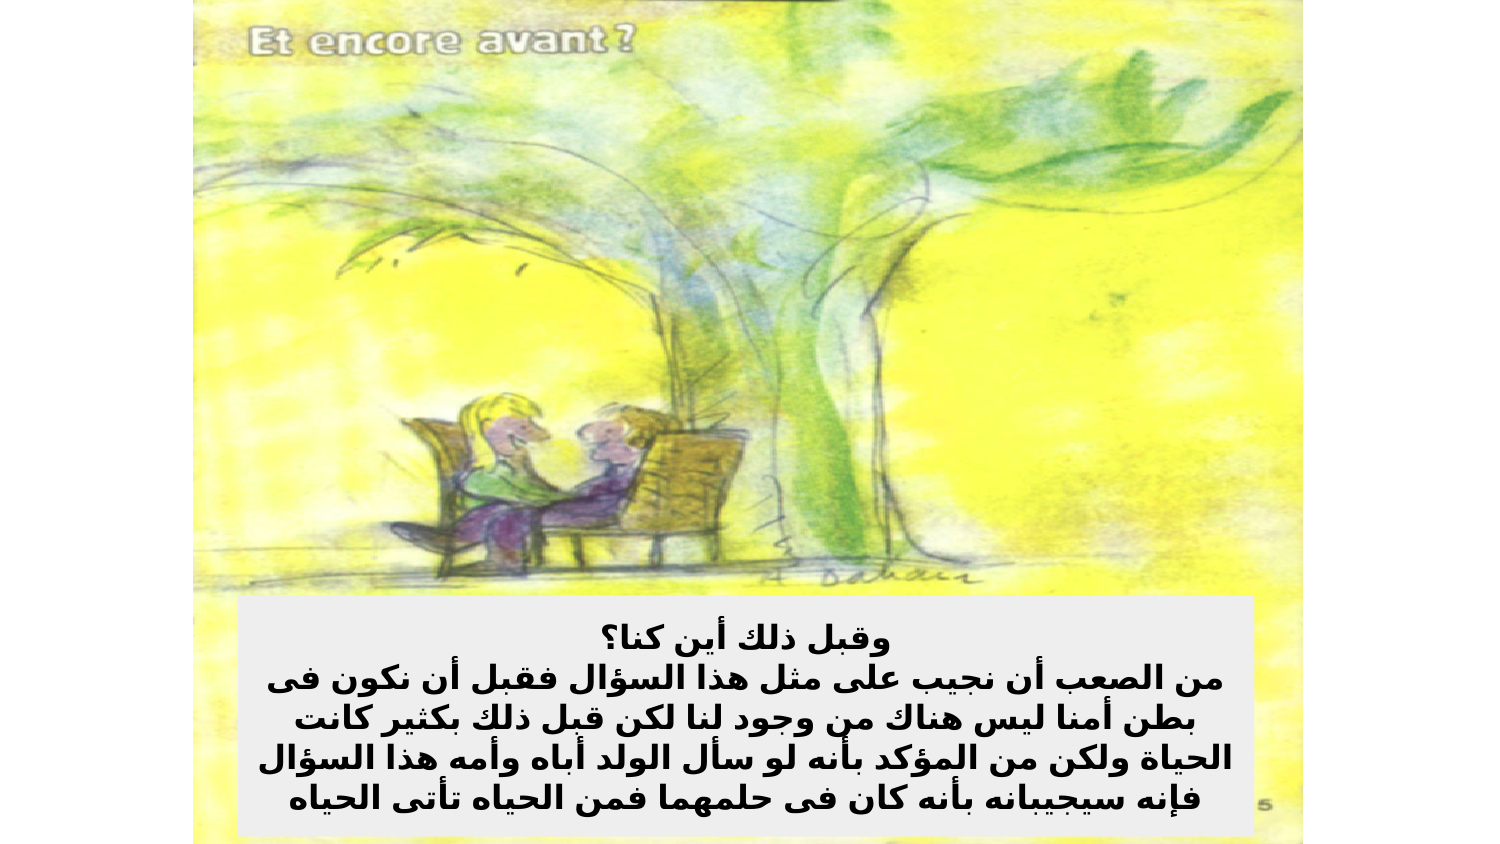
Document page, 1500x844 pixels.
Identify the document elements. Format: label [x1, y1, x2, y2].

picture [193, 0, 1304, 844]
